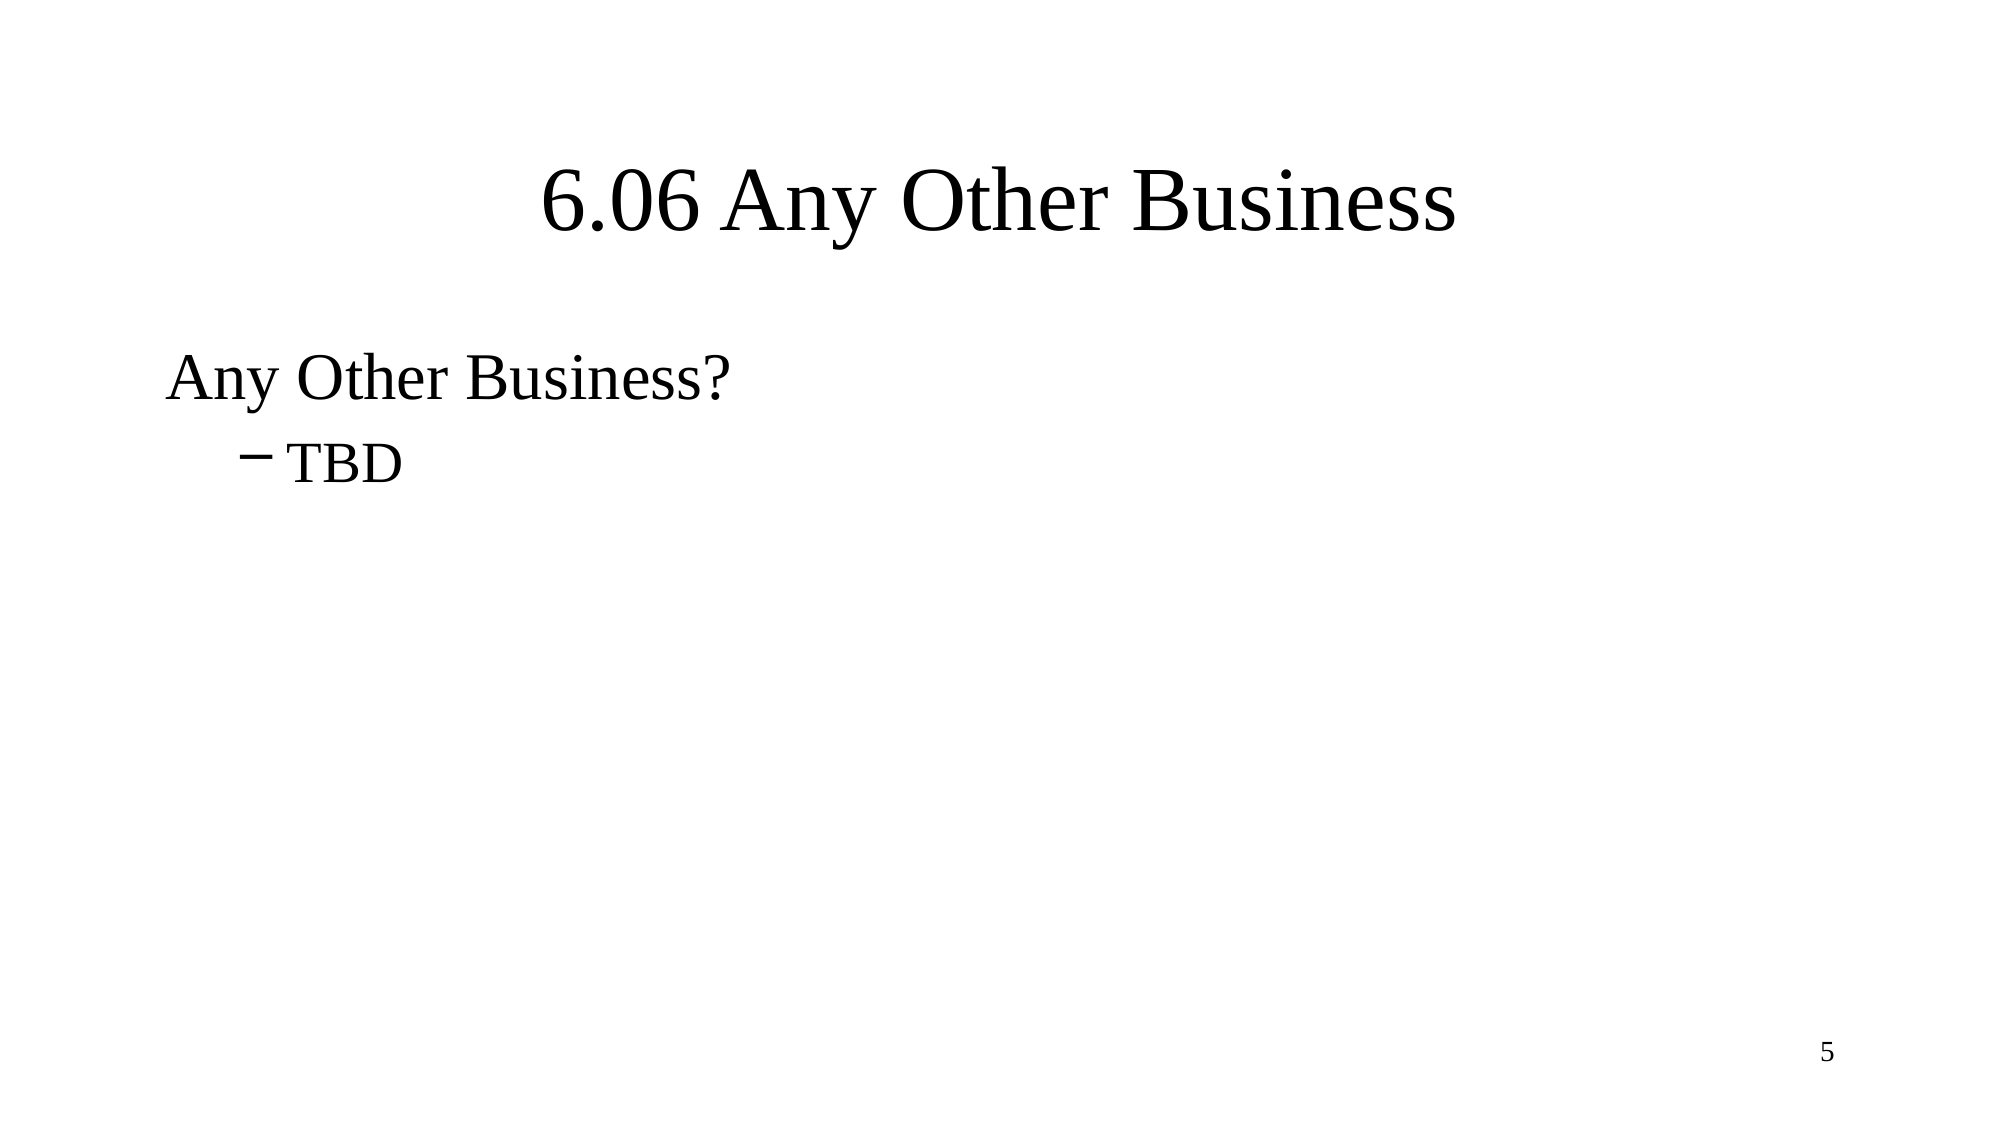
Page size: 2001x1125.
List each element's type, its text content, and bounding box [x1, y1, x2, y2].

title 6.06 Any Other Business [149, 99, 1851, 288]
slide_number 5 [1433, 1024, 1851, 1101]
list Any Other Business? TBD [149, 324, 1851, 1001]
